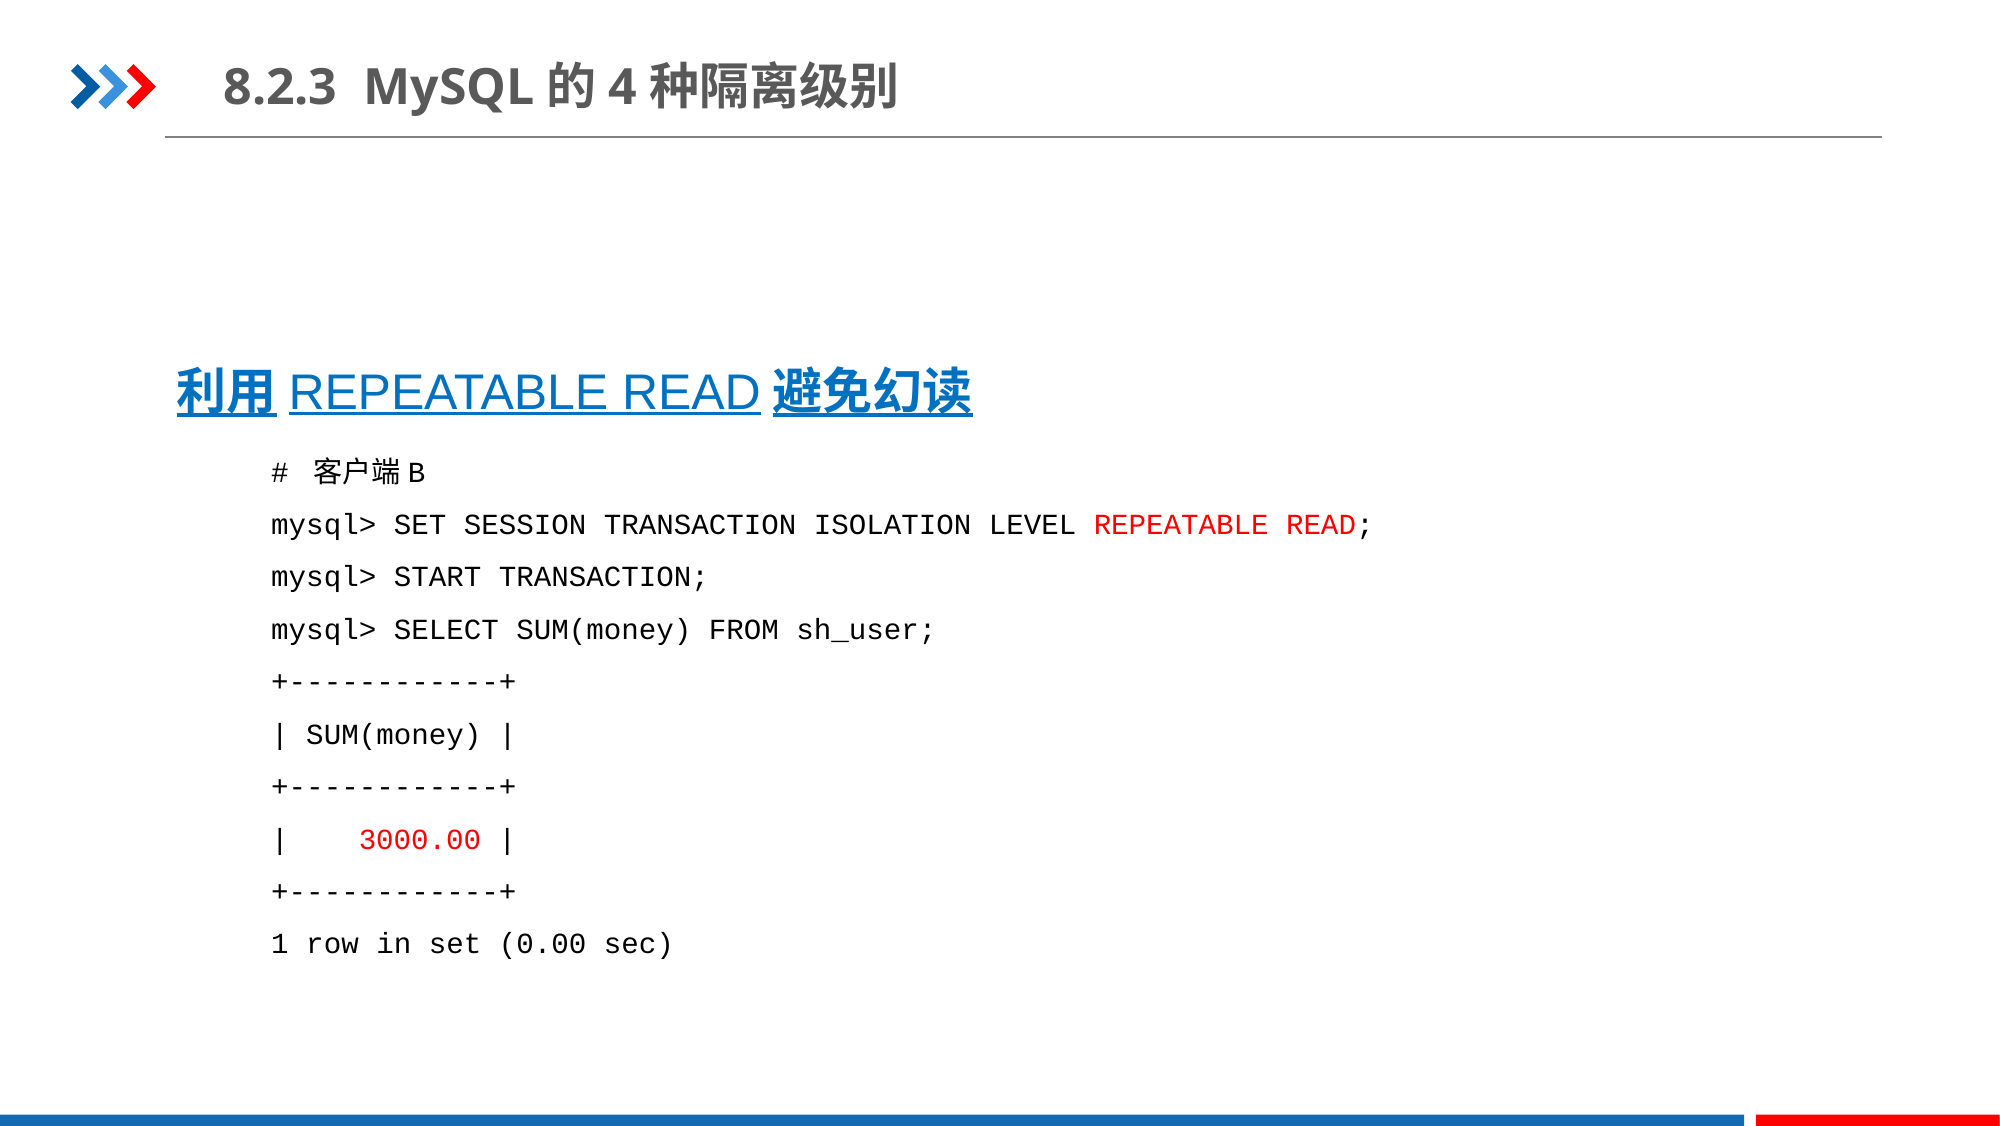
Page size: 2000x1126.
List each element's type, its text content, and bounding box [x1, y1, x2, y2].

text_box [218, 351, 1444, 970]
text_box 8.2.3 MySQL的4种隔离级别 [187, 42, 936, 126]
